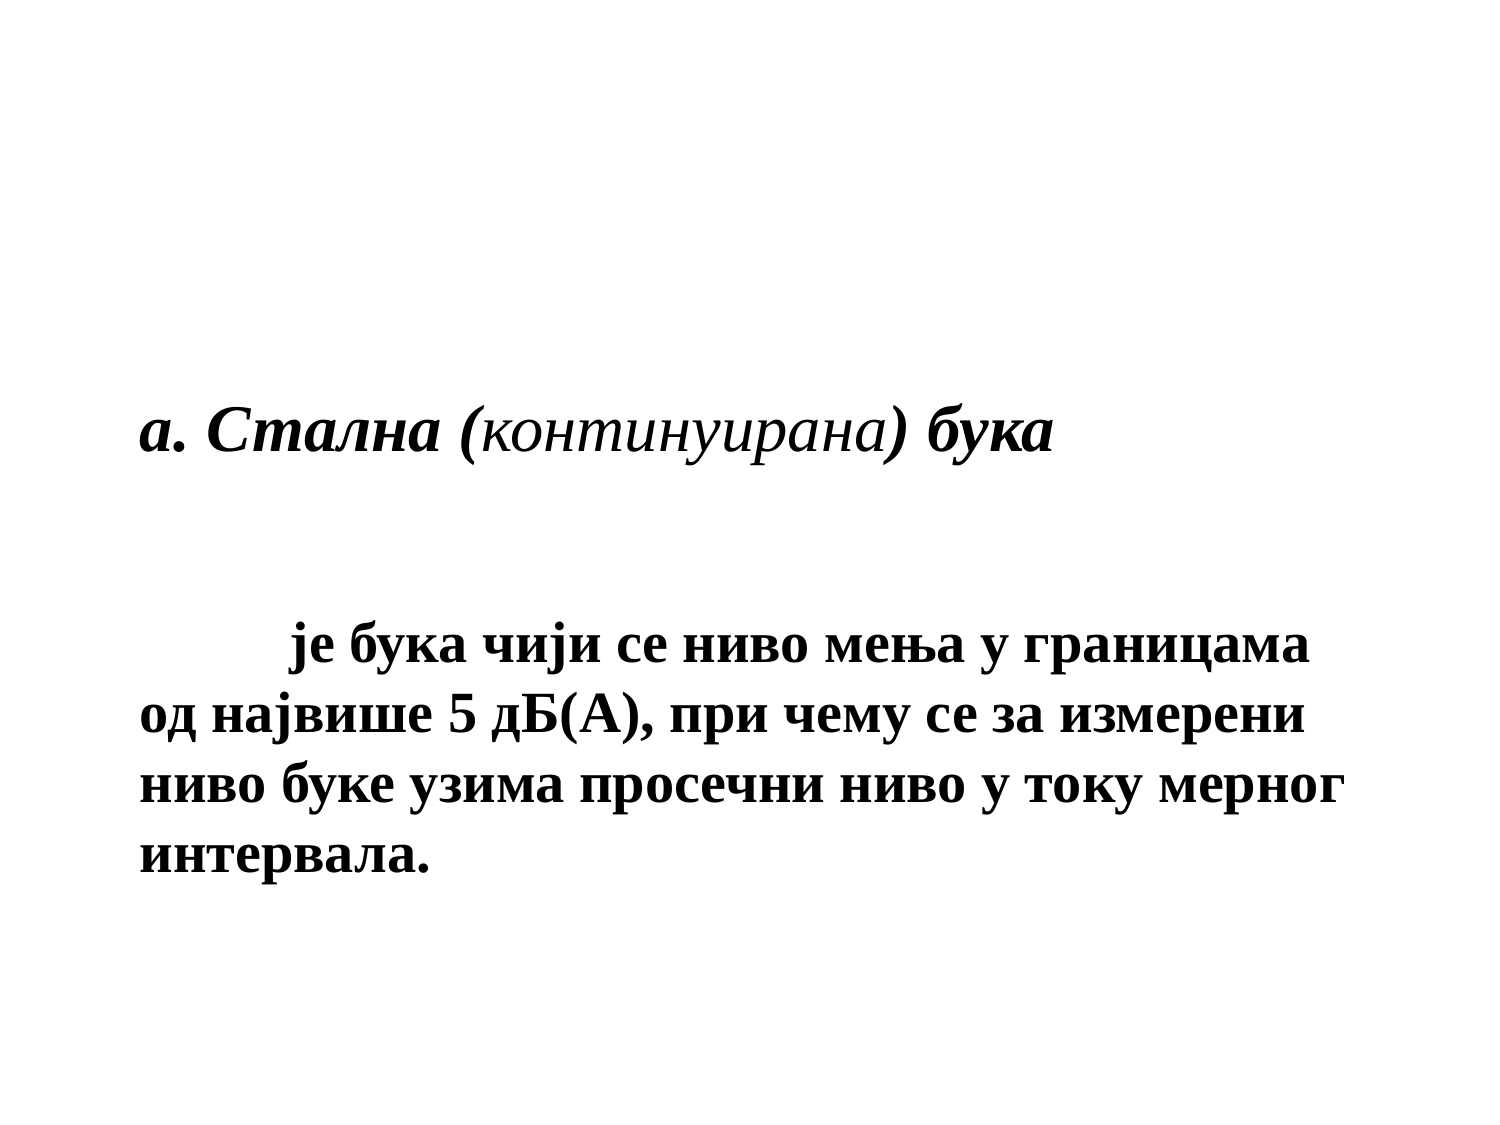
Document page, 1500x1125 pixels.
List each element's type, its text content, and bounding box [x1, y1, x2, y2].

text_box а. Стална (континуирана) бука је бука чији се ниво мења у границама од највише 5 дБ(А), при чему се за измерени ниво буке узима просечни ниво у току мерног интервала. [124, 377, 1388, 892]
